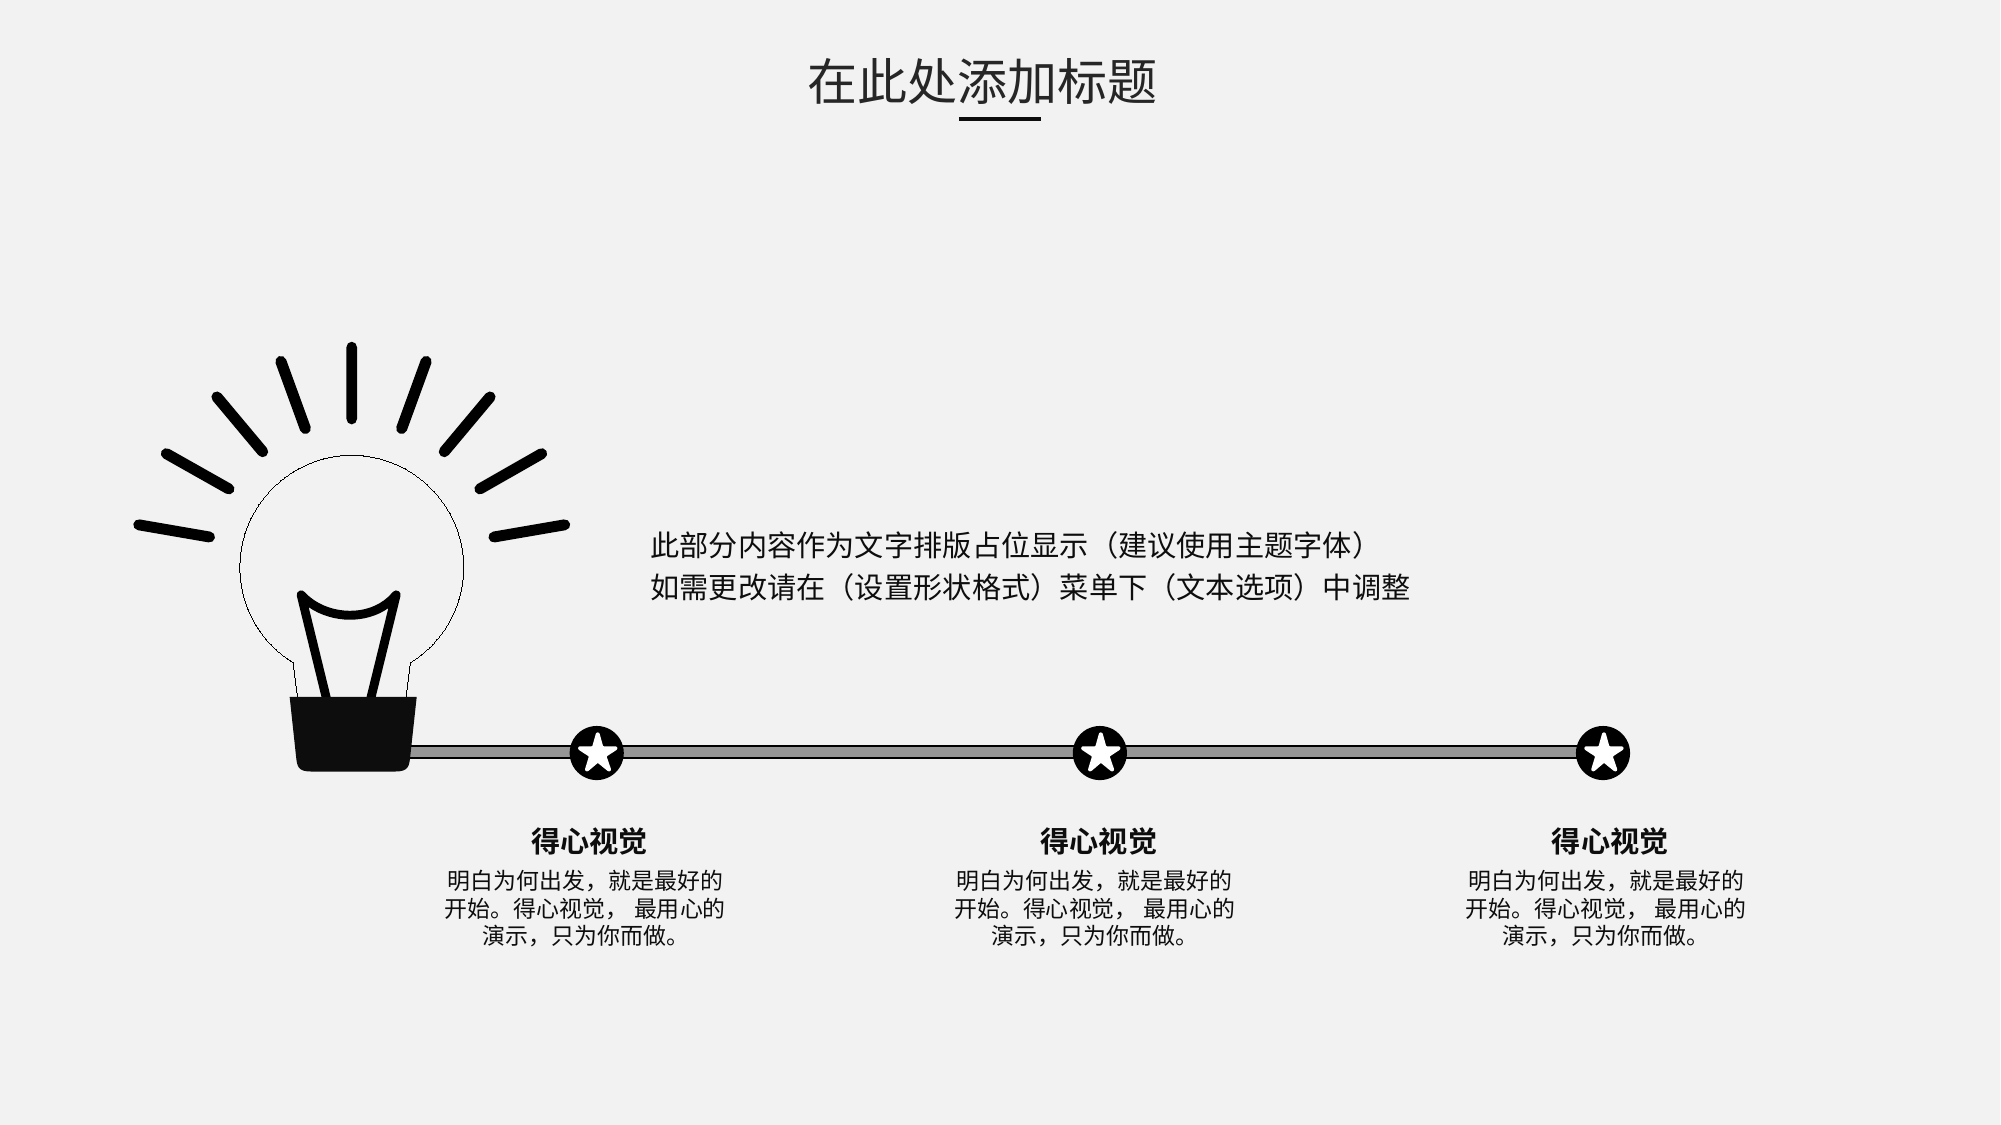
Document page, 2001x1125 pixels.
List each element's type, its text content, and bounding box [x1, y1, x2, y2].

text_box [239, 543, 464, 696]
text_box [1584, 732, 1624, 772]
text_box [1071, 724, 1128, 782]
text_box [1081, 732, 1121, 772]
text_box 明白为何出发，就是最好的开始。得心视觉， 最用心的演示，只为你而做。 [438, 866, 733, 950]
text_box [289, 696, 417, 772]
text_box [411, 745, 569, 759]
text_box 明白为何出发，就是最好的开始。得心视觉， 最用心的演示，只为你而做。 [947, 866, 1242, 950]
text_box 得心视觉 [1040, 823, 1158, 859]
text_box [296, 590, 401, 696]
text_box 得心视觉 [531, 823, 649, 859]
text_box [578, 732, 618, 772]
text_box 在此处添加标题 [792, 43, 1208, 118]
text_box 明白为何出发，就是最好的开始。得心视觉， 最用心的演示，只为你而做。 [1459, 866, 1754, 950]
text_box [1128, 745, 1575, 759]
text_box [568, 724, 625, 782]
text_box [1574, 724, 1632, 782]
text_box [624, 745, 1072, 759]
text_box 此部分内容作为文字排版占位显示（建议使用主题字体） 如需更改请在（设置形状格式）菜单下（文本选项）中调整 [635, 492, 1838, 633]
text_box 得心视觉 [1551, 823, 1669, 859]
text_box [133, 341, 571, 543]
